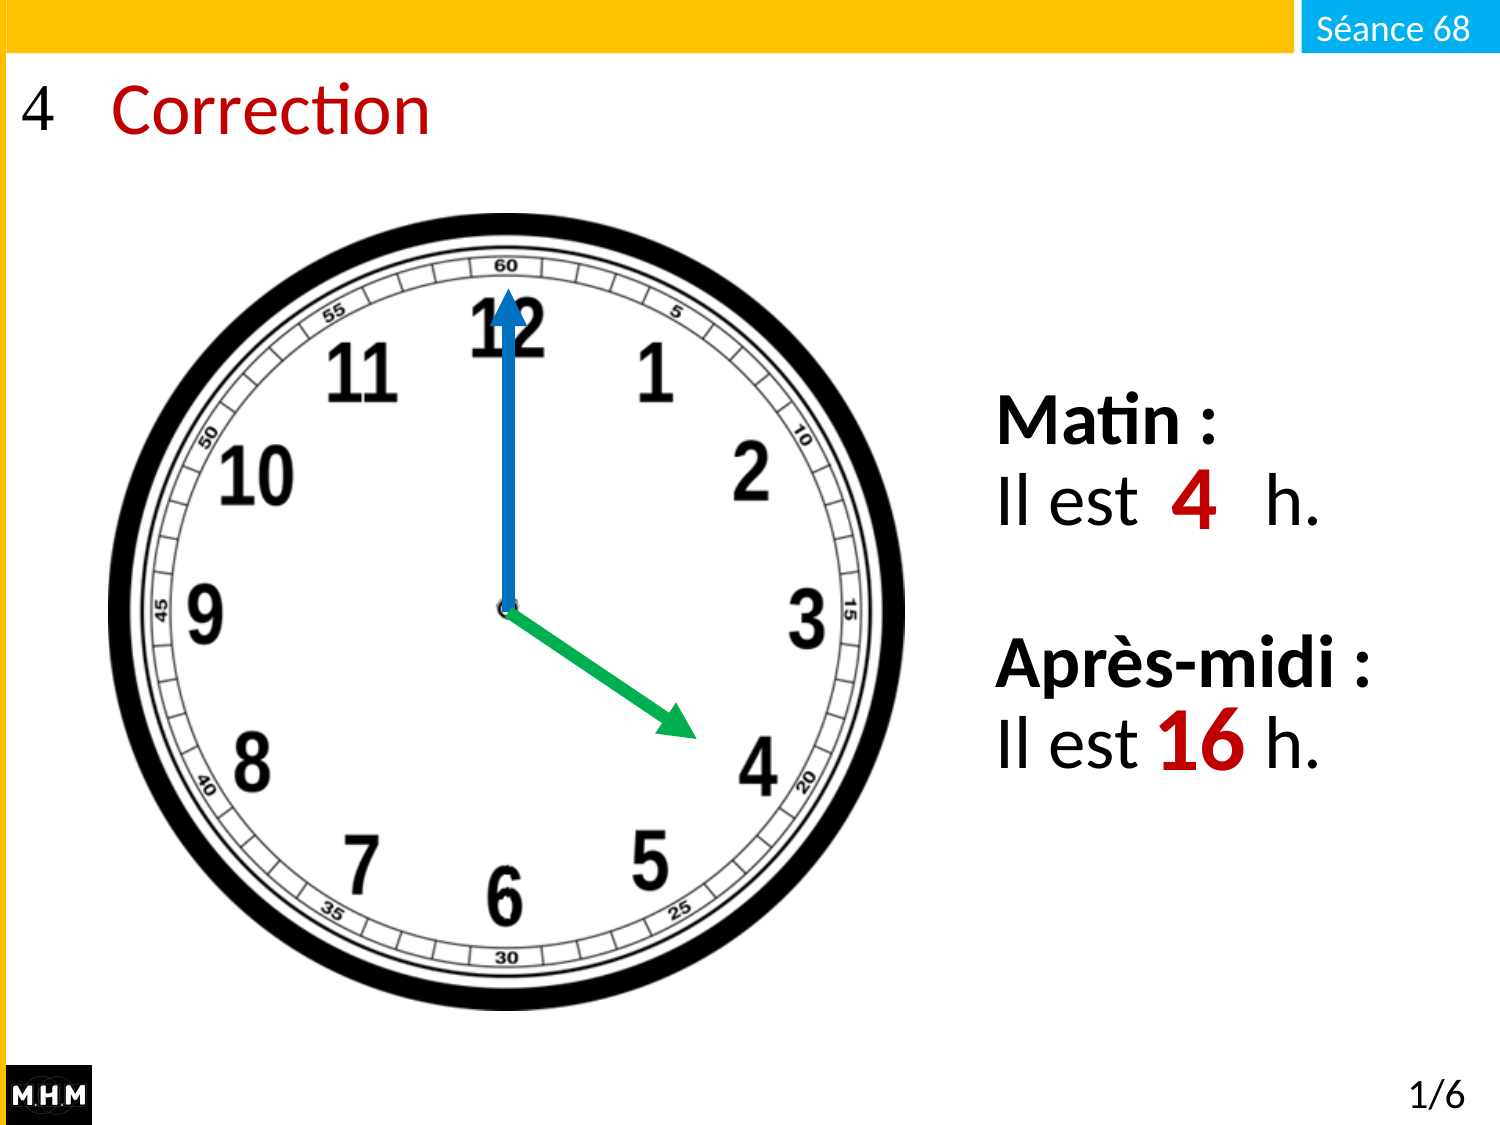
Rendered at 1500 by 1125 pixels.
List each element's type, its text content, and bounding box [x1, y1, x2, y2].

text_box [508, 612, 697, 739]
picture [108, 213, 905, 1011]
list 1/6 [1373, 1064, 1500, 1125]
text_box Matin : Il est . . . h. Après-midi : Il est . . . h. [980, 301, 1500, 863]
picture [6, 1065, 92, 1125]
text_box 4 [1145, 450, 1244, 550]
text_box 16 [1138, 691, 1262, 791]
title Correction [96, 60, 1391, 160]
